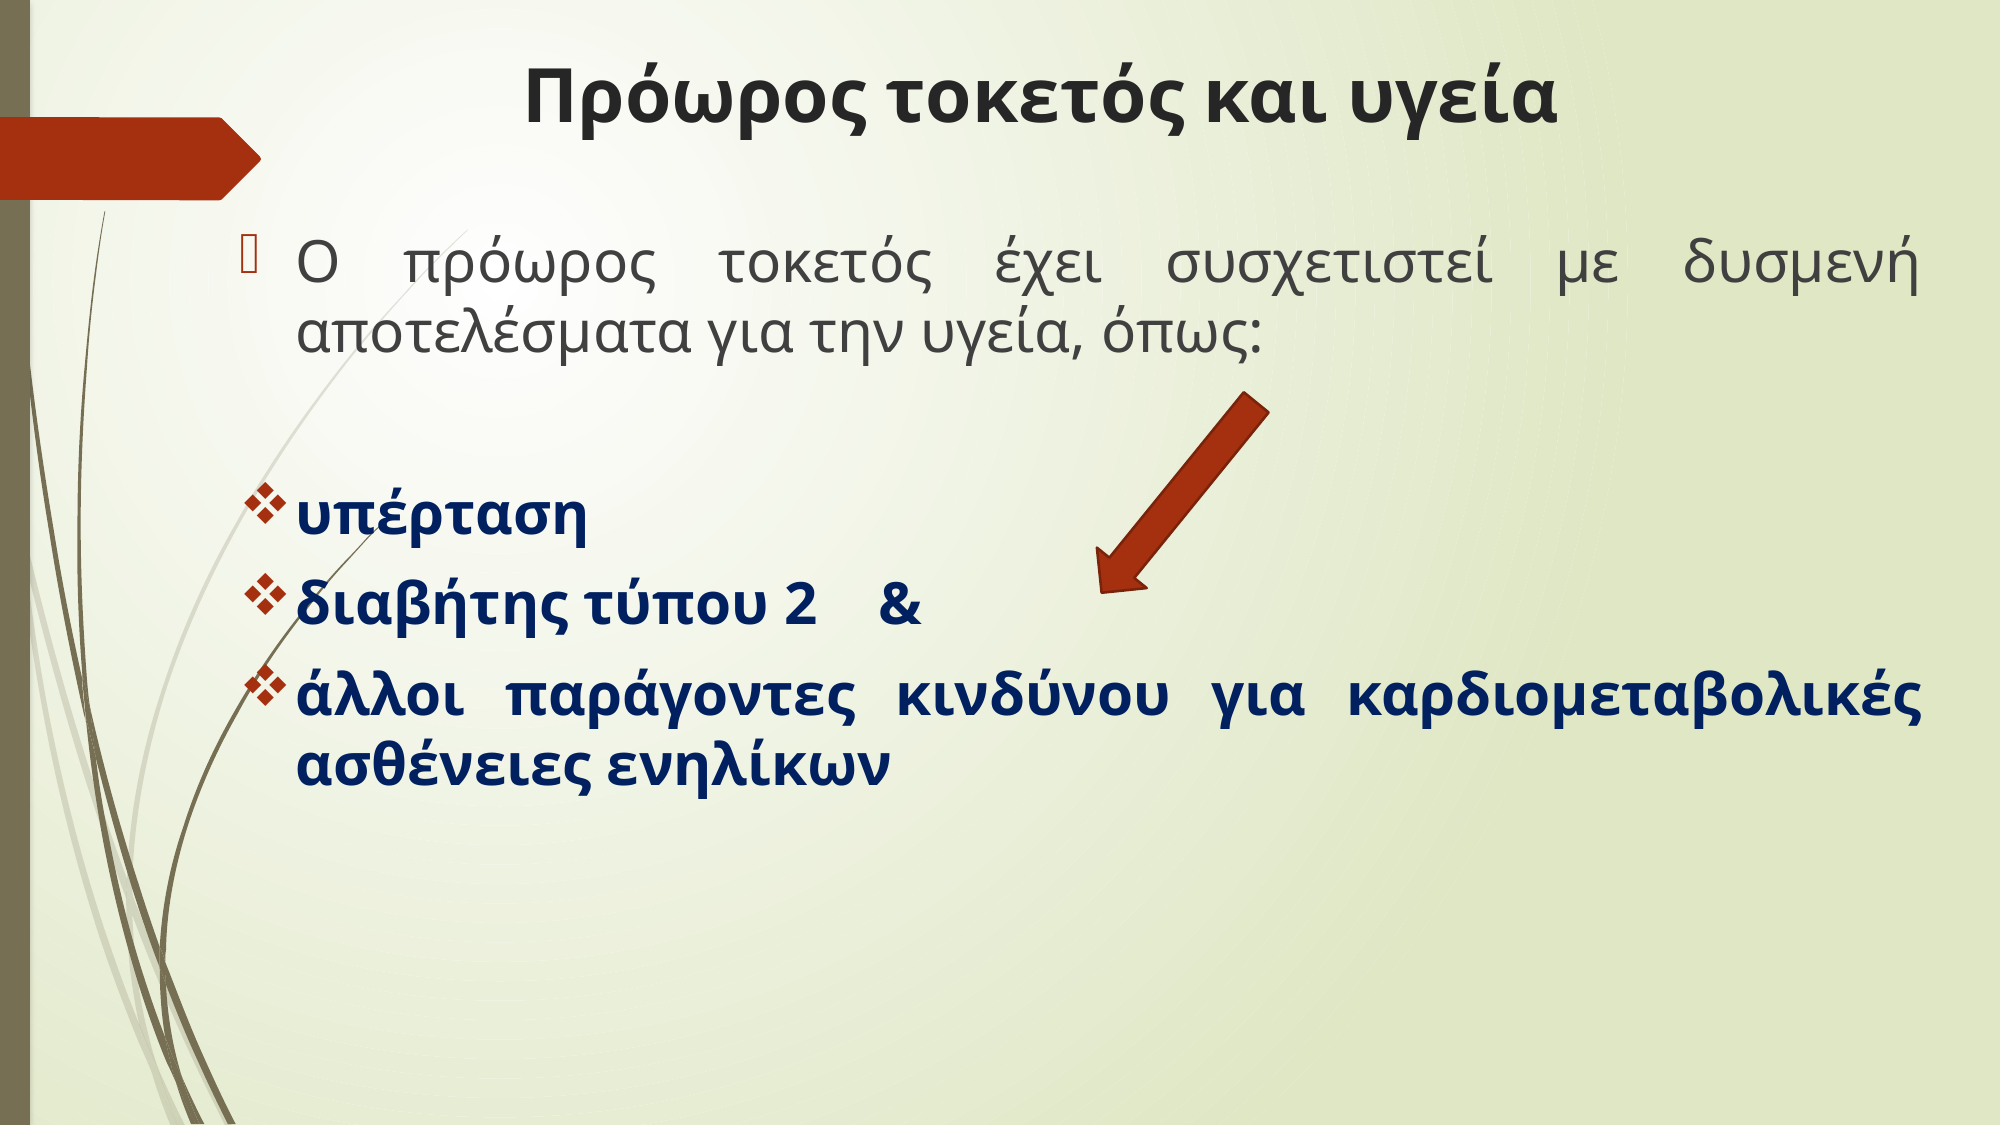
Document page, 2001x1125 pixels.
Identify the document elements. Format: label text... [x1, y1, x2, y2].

list Ο πρόωρος τοκετός έχει συσχετιστεί με δυσμενή αποτελέσματα για την υγεία, όπως: υπέρταση διαβήτης τύπου 2 & άλλοι παράγοντες κινδύνου για καρδιομεταβολικές ασθένειες ενηλίκων [224, 217, 1938, 1062]
text_box [1095, 391, 1270, 595]
title Πρόωρος τοκετός και υγεία [425, 39, 1658, 158]
